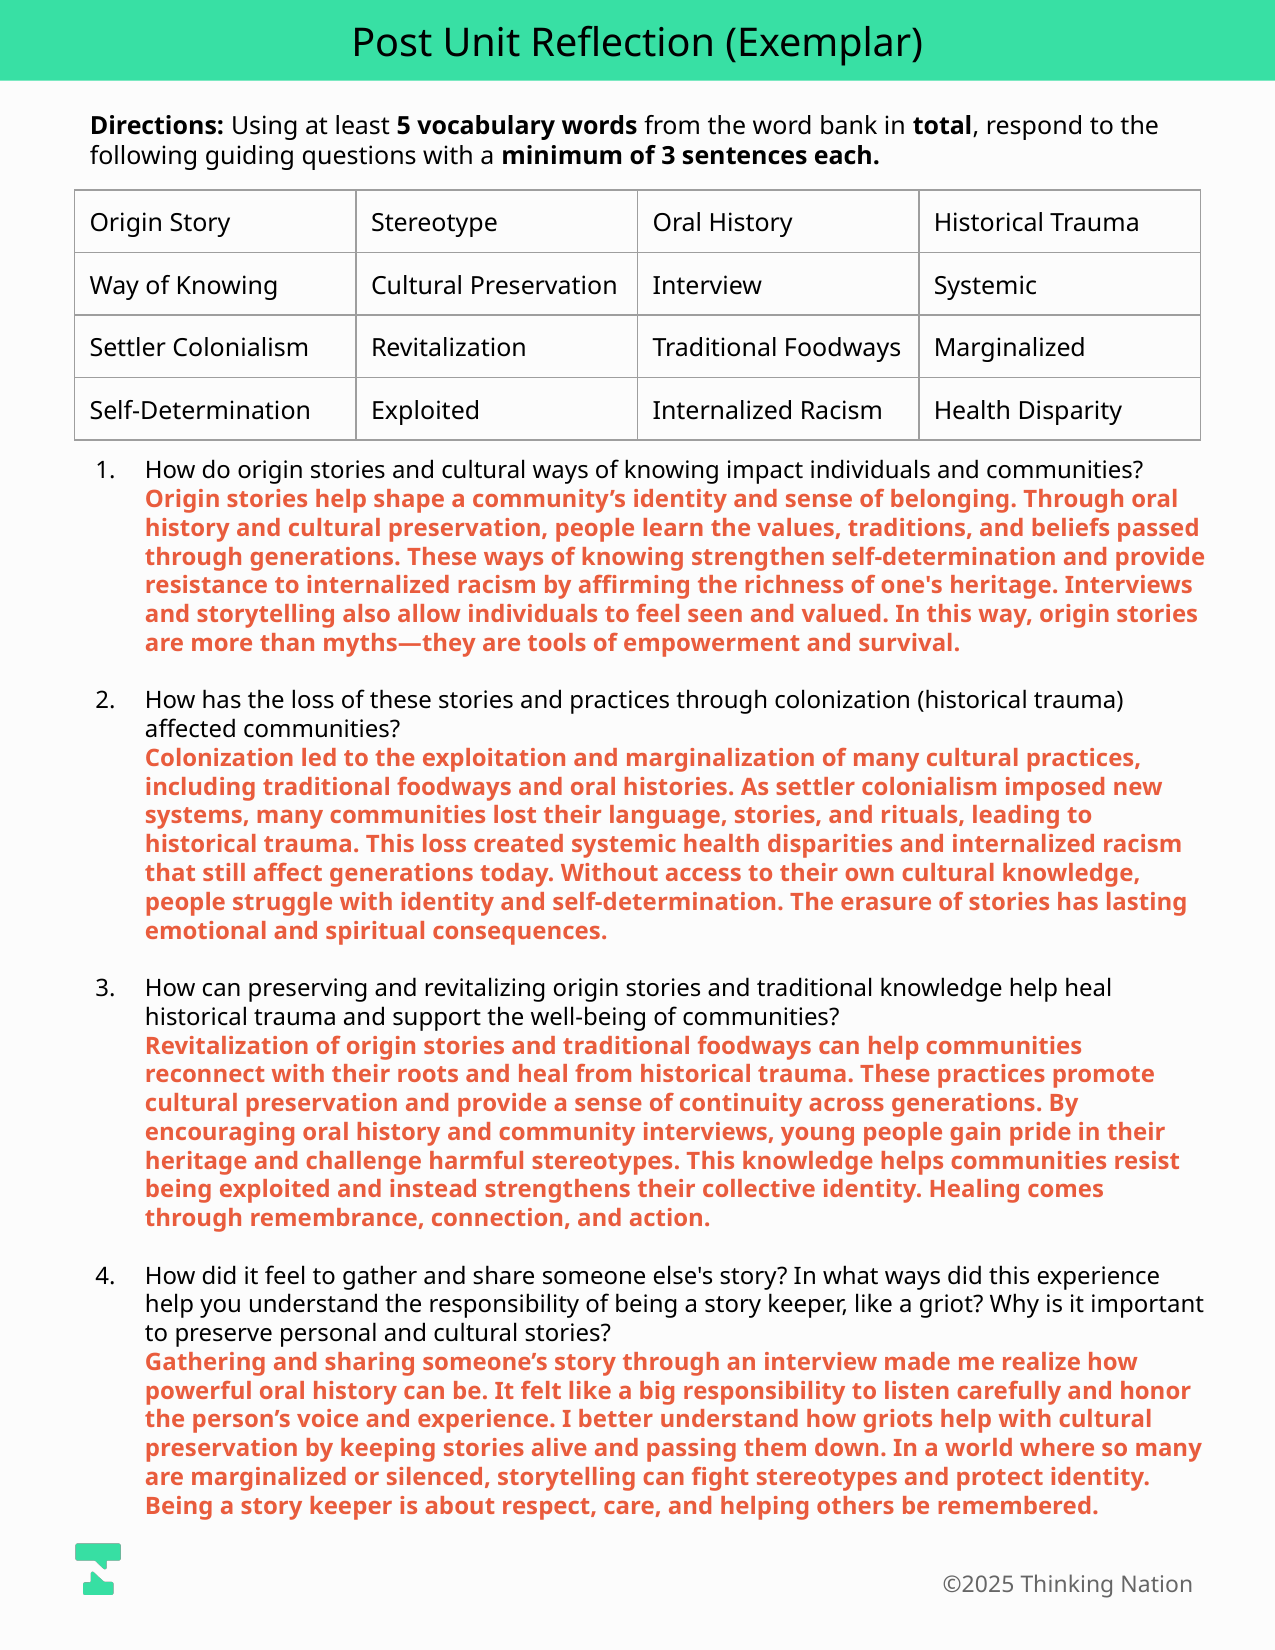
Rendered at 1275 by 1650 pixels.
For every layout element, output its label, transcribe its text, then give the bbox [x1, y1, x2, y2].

table_cell Revitalization [357, 316, 637, 377]
table_cell Cultural Preservation [357, 253, 637, 314]
table_cell Systemic [920, 253, 1200, 314]
table_cell Way of Knowing [75, 253, 355, 314]
text_box ©2025 Thinking Nation [907, 1553, 1210, 1605]
text_box Directions: Using at least 5 vocabulary words from the word bank in total, respond to the following guiding questions with a minimum of 3 sentences each. [74, 94, 1201, 185]
table_cell Internalized Racism [638, 378, 918, 439]
table_cell Marginalized [920, 316, 1200, 377]
table_header Origin Story [75, 191, 355, 252]
table_header Historical Trauma [920, 191, 1200, 252]
table_cell Health Disparity [920, 378, 1200, 439]
table_cell Traditional Foodways [638, 316, 918, 377]
table_header Stereotype [357, 191, 637, 252]
table_cell Interview [638, 253, 918, 314]
table_cell Self-Determination [75, 378, 355, 439]
text_box Post Unit Reflection (Exemplar) [0, 0, 1275, 81]
text_box How do origin stories and cultural ways of knowing impact individuals and communities? Origin stories help shape a community’s identity and sense of belonging. Through oral history and cultural preservation, people learn the values, traditions, and beliefs passed through generations. These ways of knowing strengthen self-determination and provide resistance to internalized racism by affirming the richness of one's heritage. Interviews and storytelling also allow individuals to feel seen and valued. In this way, origin stories are more than myths—they are tools of empowerment and survival. How has the loss of these stories and practices through colonization (historical trauma) affected communities? Colonization led to the exploitation and marginalization of many cultural practices, including traditional foodways and oral histories. As settler colonialism imposed new systems, many communities lost their language, stories, and rituals, leading to historical trauma. This loss created systemic health disparities and internalized racism that still affect generations today. Without access to their own cultural knowledge, people struggle with identity and self-determination. The erasure of stories has lasting emotional and spiritual consequences. How can preserving and revitalizing origin stories and traditional knowledge help heal historical trauma and support the well-being of communities? Revitalization of origin stories and traditional foodways can help communities reconnect with their roots and heal from historical trauma. These practices promote cultural preservation and provide a sense of continuity across generations. By encouraging oral history and community interviews, young people gain pride in their heritage and challenge harmful stereotypes. This knowledge helps communities resist being exploited and instead strengthens their collective identity. Healing comes through remembrance, connection, and action. How did it feel to gather and share someone else's story? In what ways did this experience help you understand the responsibility of being a story keeper, like a griot? Why is it important to preserve personal and cultural stories? Gathering and sharing someone’s story through an interview made me realize how powerful oral history can be. It felt like a big responsibility to listen carefully and honor the person’s voice and experience. I better understand how griots help with cultural preservation by keeping stories alive and passing them down. In a world where so many are marginalized or silenced, storytelling can fight stereotypes and protect identity. Being a story keeper is about respect, care, and helping others be remembered. [54, 439, 1221, 1534]
table_cell Exploited [357, 378, 637, 439]
table_header Oral History [638, 191, 918, 252]
table_cell Settler Colonialism [75, 316, 355, 377]
picture [62, 1533, 134, 1605]
